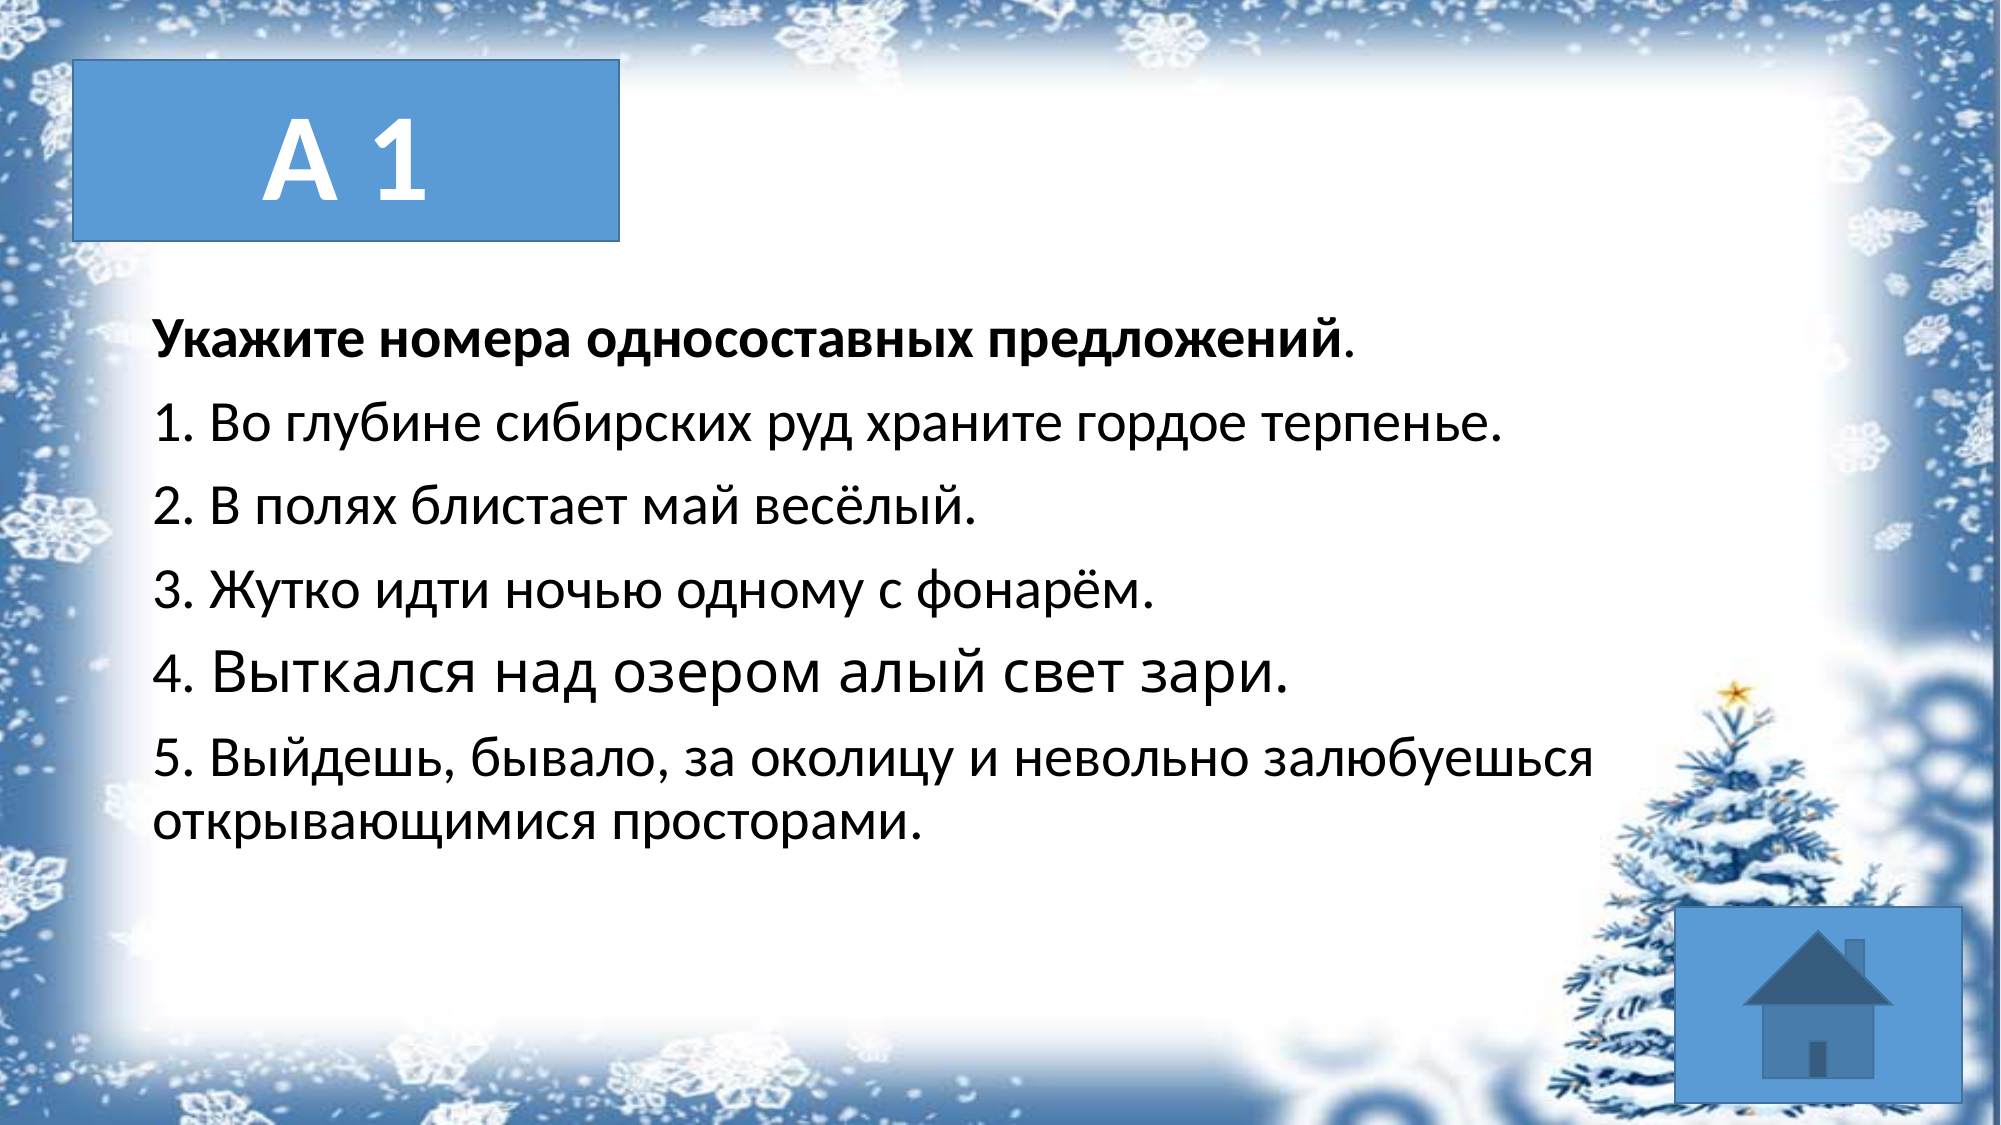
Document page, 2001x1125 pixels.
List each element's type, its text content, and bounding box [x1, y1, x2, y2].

picture [0, 0, 2001, 1125]
text_box А 1 [72, 59, 620, 242]
list Укажите номера односоставных предложений. 1. Во глубине сибирских руд храните гордое терпенье. 2. В полях блистает май весёлый. 3. Жутко идти ночью одному с фонарём. 4. Выткался над озером алый свет зари. 5. Выйдешь, бывало, за околицу и невольно залюбуешься открывающимися просторами. [137, 299, 1863, 1014]
text_box [1674, 906, 1963, 1104]
